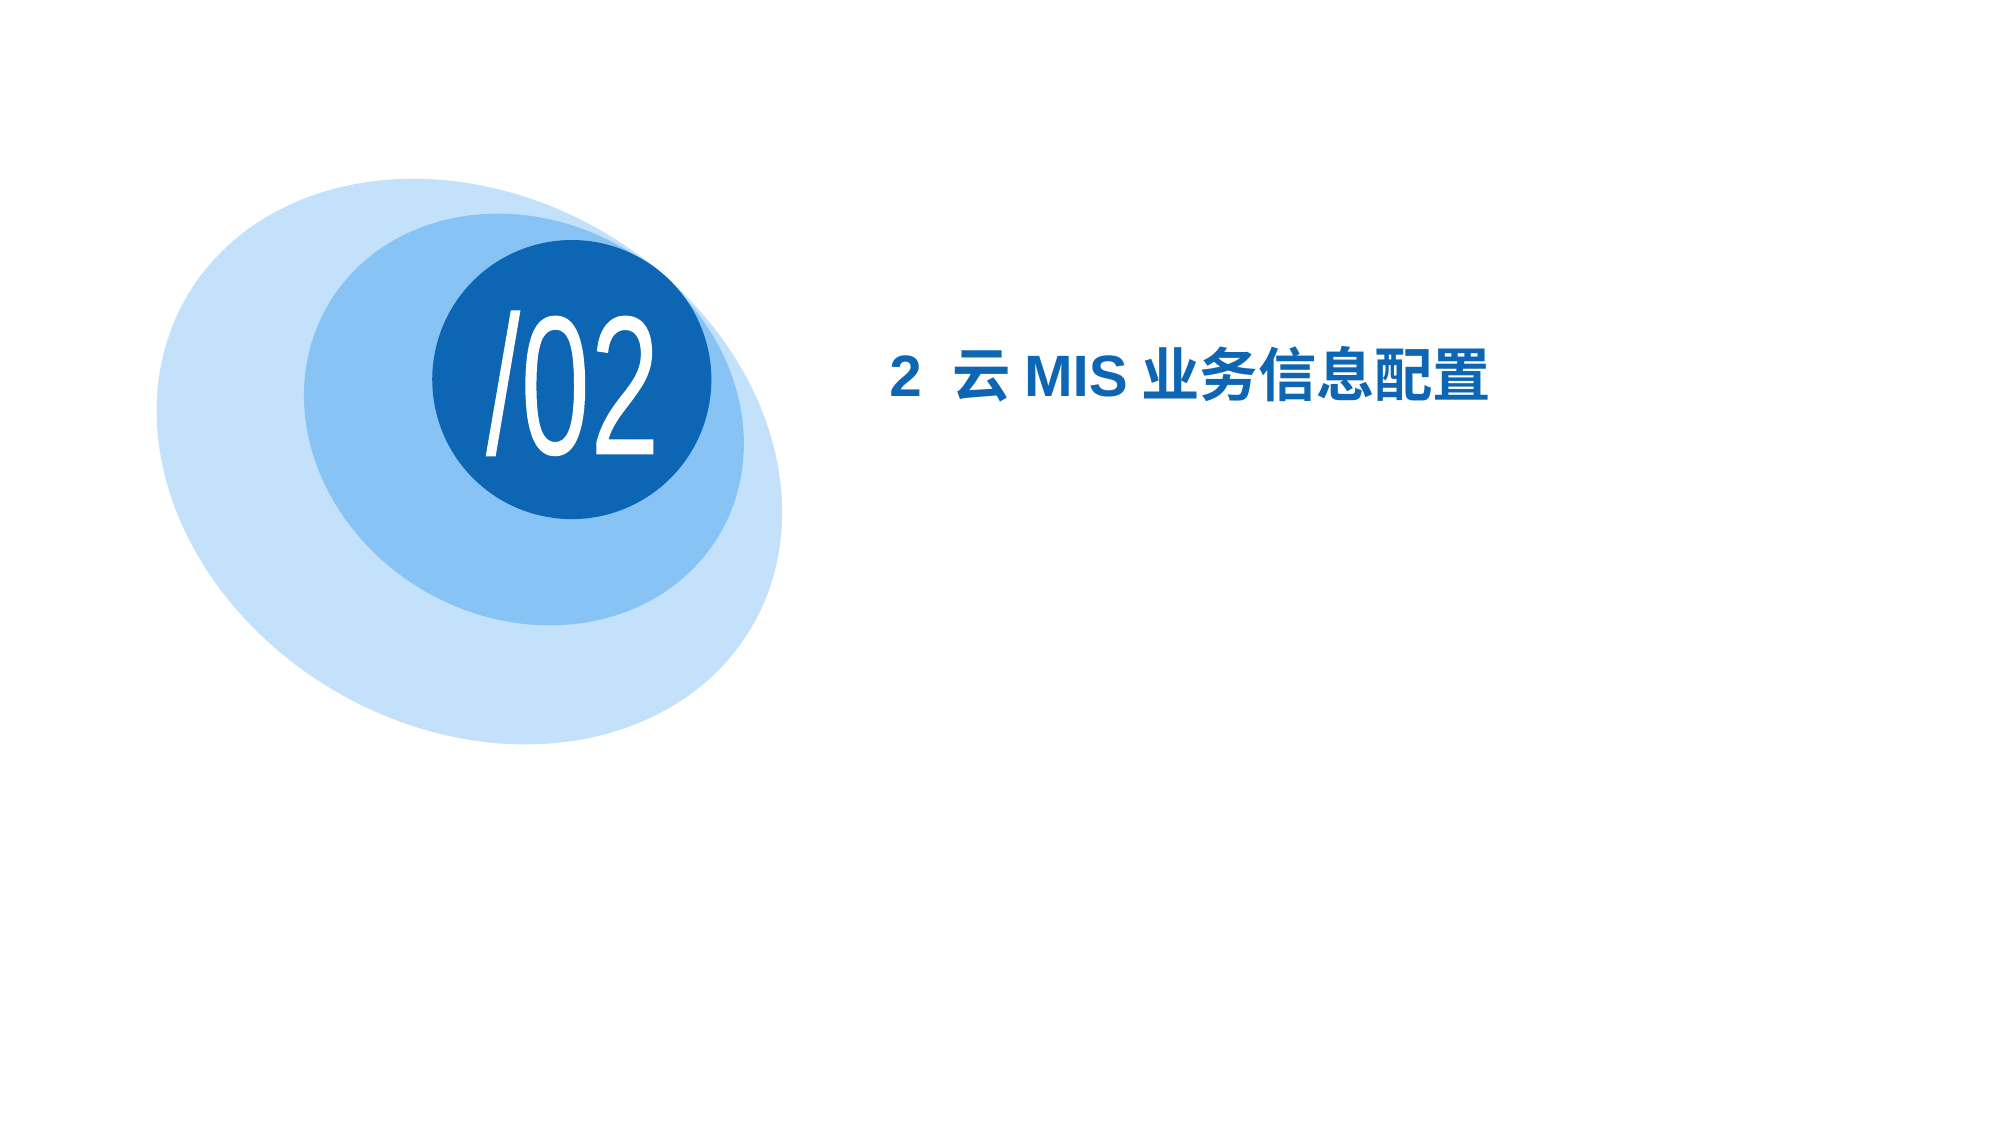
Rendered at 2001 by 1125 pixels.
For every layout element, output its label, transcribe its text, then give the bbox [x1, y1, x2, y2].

title 2 云MIS业务信息配置 [874, 269, 1764, 417]
